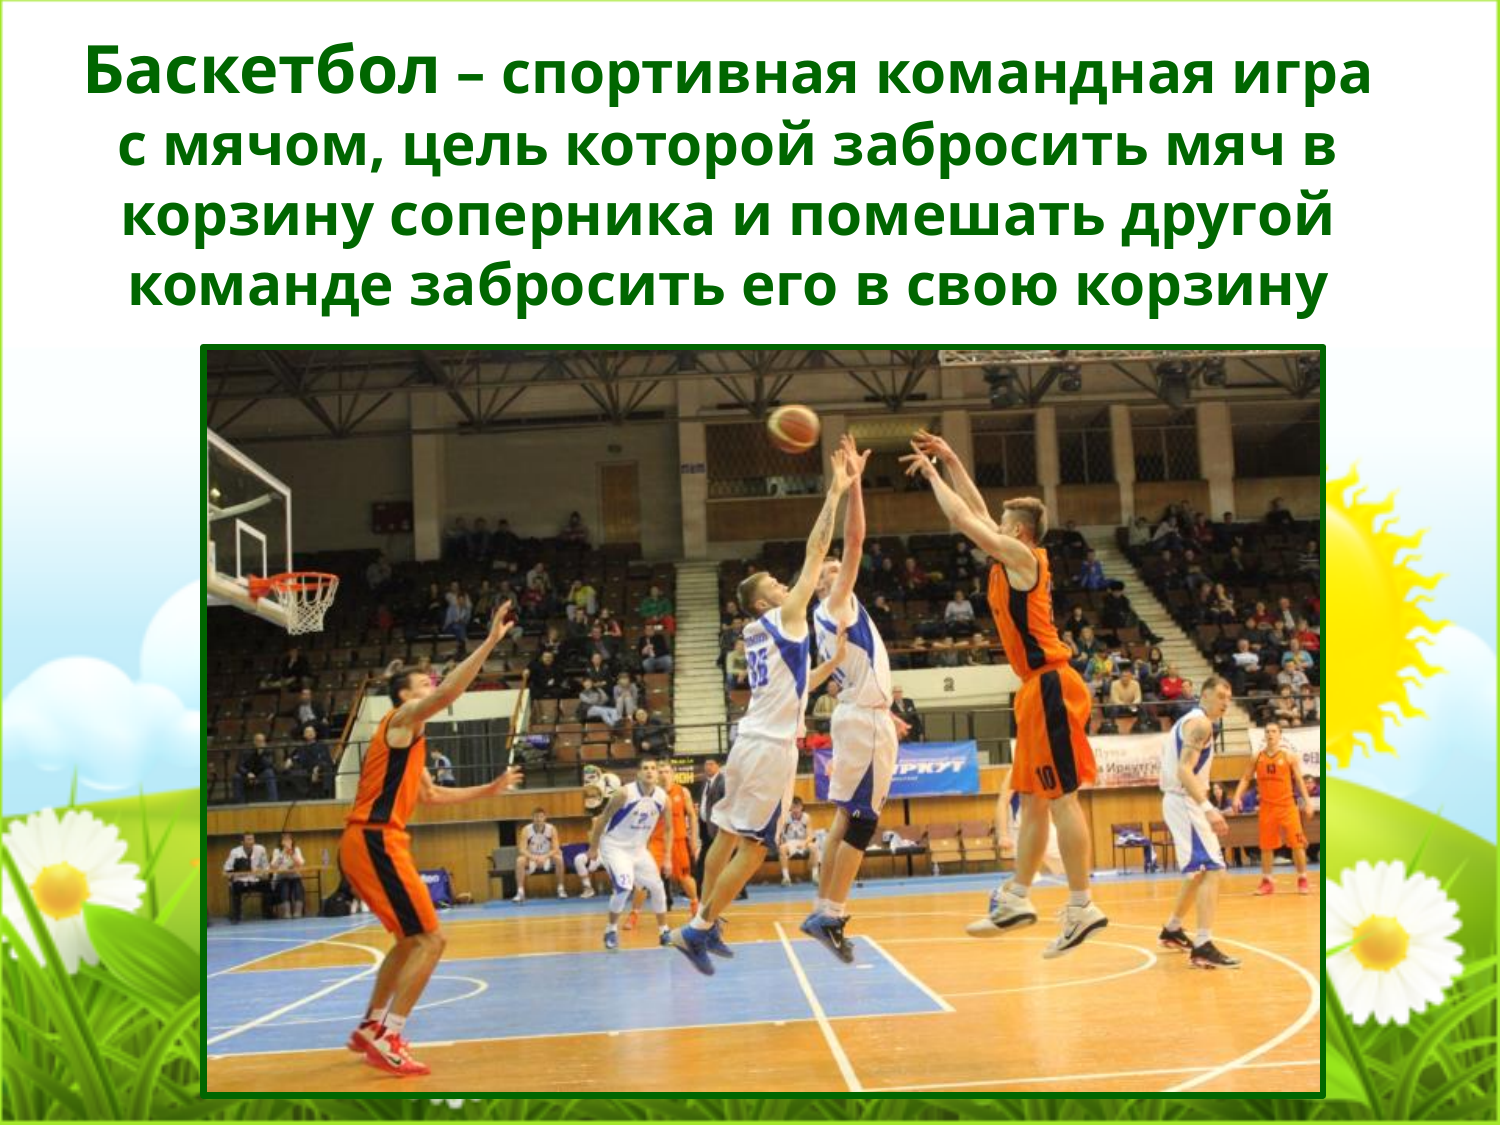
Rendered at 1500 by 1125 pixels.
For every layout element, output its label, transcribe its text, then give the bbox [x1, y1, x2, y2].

title Баскетбол – спортивная командная игра с мячом, цель которой забросить мяч в корзину соперника и помешать другой команде забросить его в свою корзину [53, 78, 1404, 266]
picture [0, 0, 1500, 1125]
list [206, 349, 1321, 1093]
